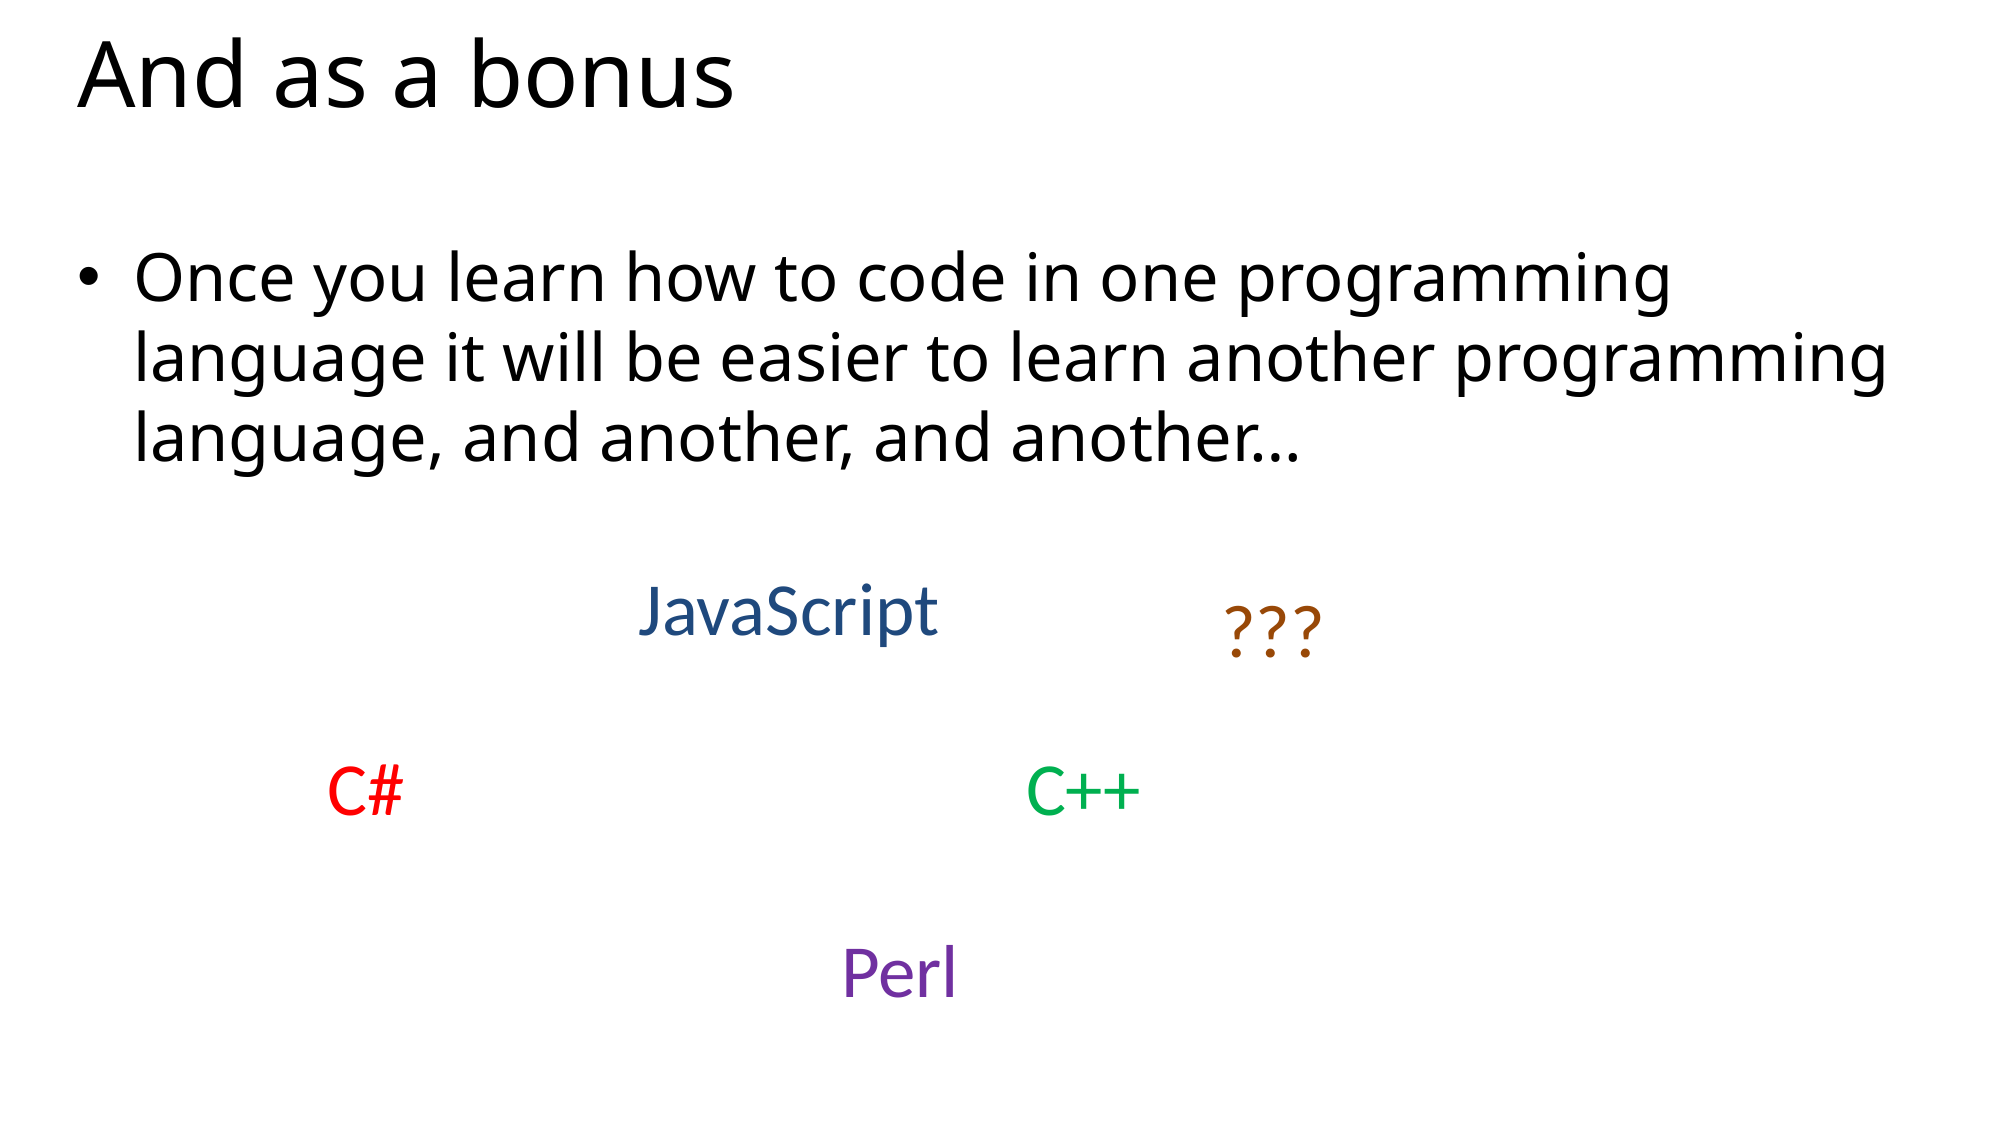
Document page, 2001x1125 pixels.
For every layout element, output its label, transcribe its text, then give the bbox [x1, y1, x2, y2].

list Once you learn how to code in one programming language it will be easier to learn another programming language, and another, and another… [62, 227, 1953, 553]
title And as a bonus [62, 29, 1953, 205]
text_box JavaScript [623, 552, 955, 658]
text_box Perl [826, 914, 975, 1020]
text_box C++ [1011, 732, 1157, 838]
text_box ??? [1206, 574, 1341, 680]
text_box C# [313, 732, 421, 838]
